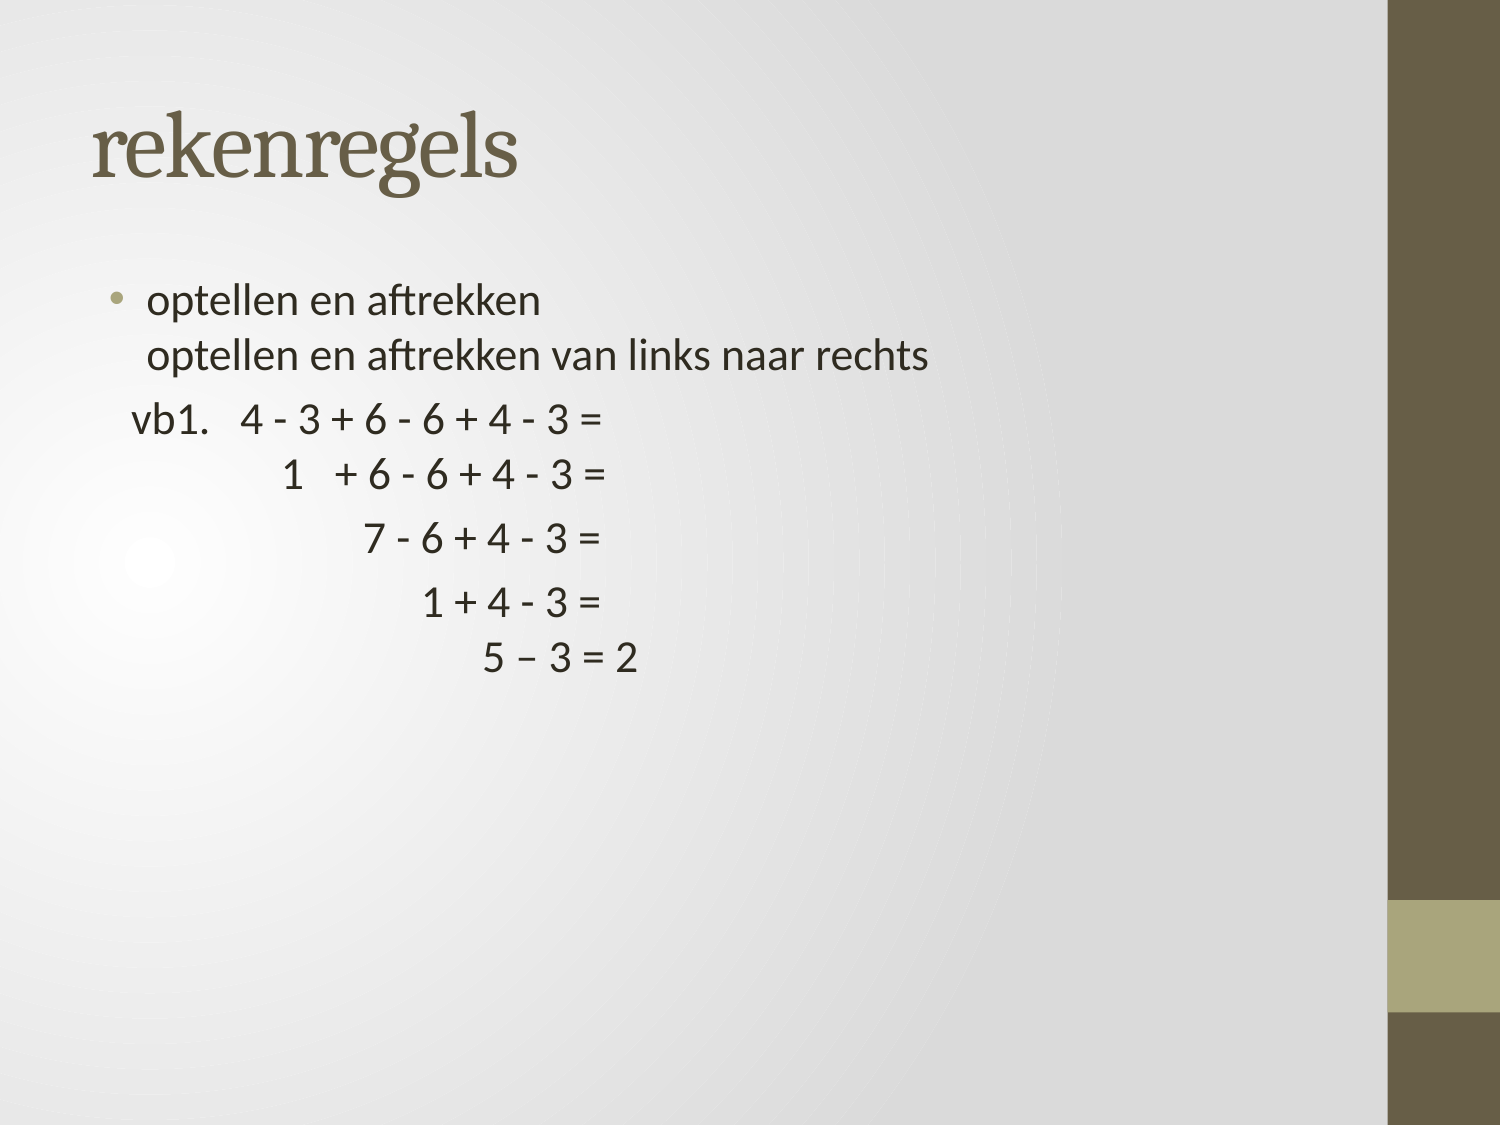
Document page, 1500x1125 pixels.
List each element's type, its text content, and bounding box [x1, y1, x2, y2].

list optellen en aftrekken optellen en aftrekken van links naar rechts vb1. 4 - 3 + 6 - 6 + 4 - 3 = 1 + 6 - 6 + 4 - 3 = 7 - 6 + 4 - 3 = 1 + 4 - 3 = 5 – 3 = 2 [75, 262, 1325, 1050]
title rekenregels [75, 45, 1325, 233]
